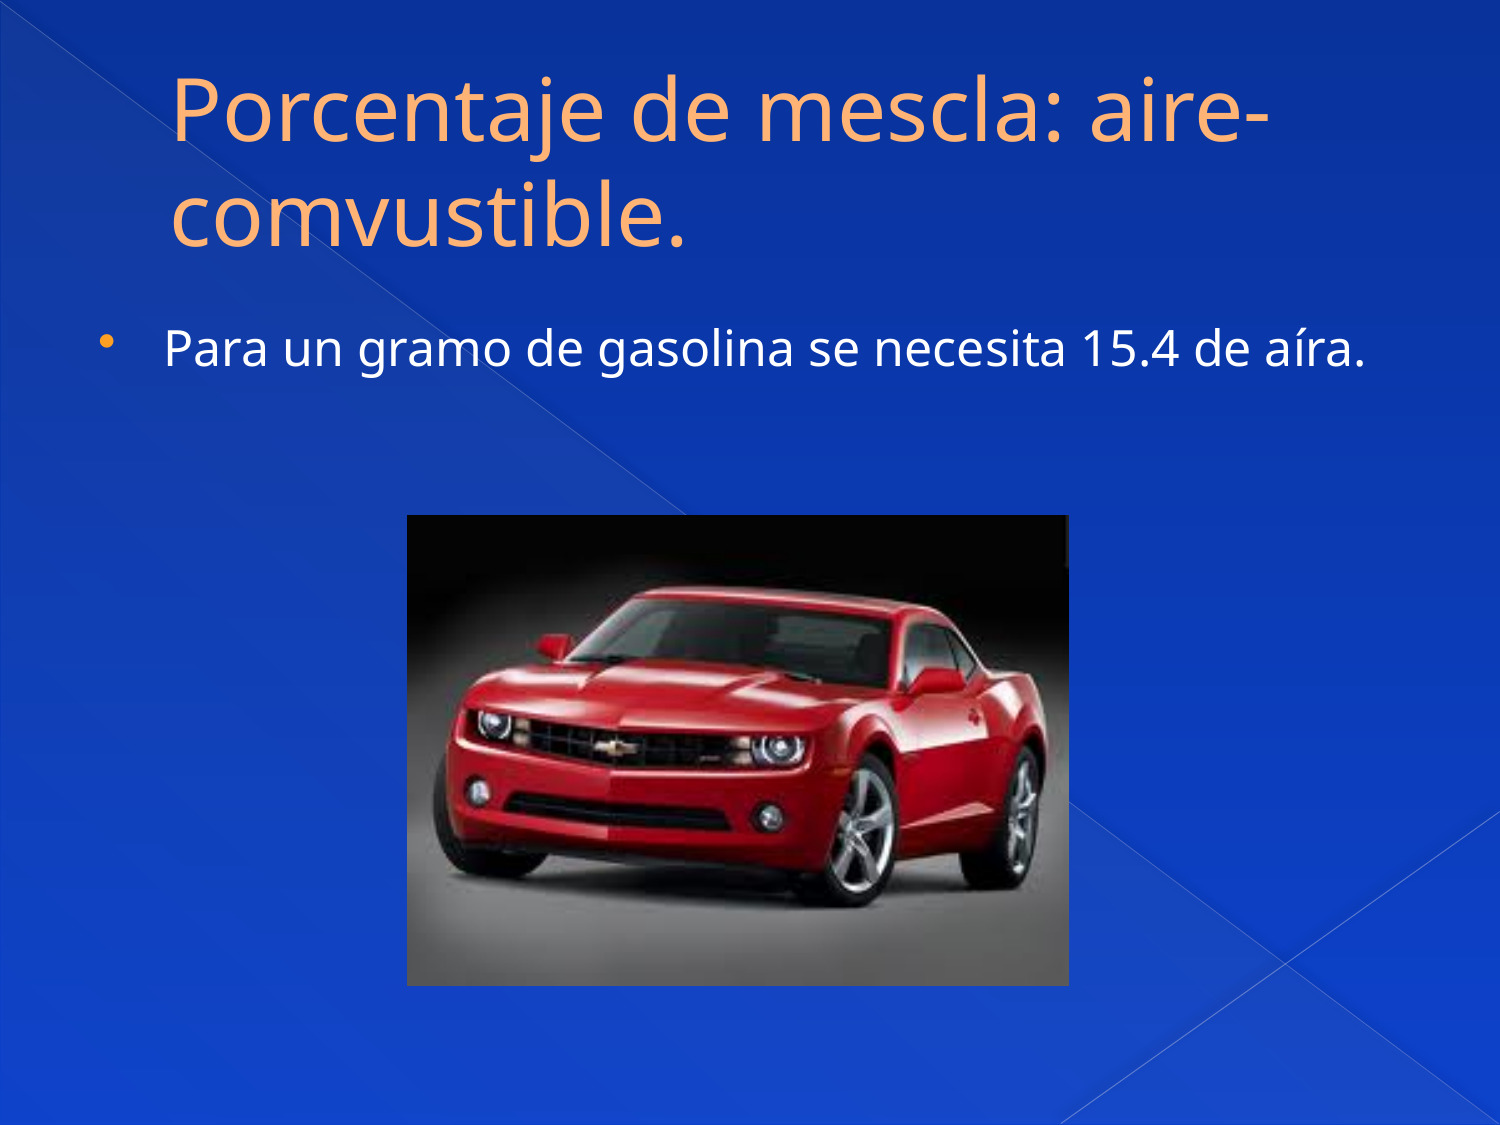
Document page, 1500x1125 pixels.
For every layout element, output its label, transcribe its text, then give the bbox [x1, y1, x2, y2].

list Para un gramo de gasolina se necesita 15.4 de aíra. [75, 308, 1425, 1059]
title Porcentaje de mescla: aire-comvustible. [75, 43, 1425, 274]
picture [407, 514, 1070, 986]
